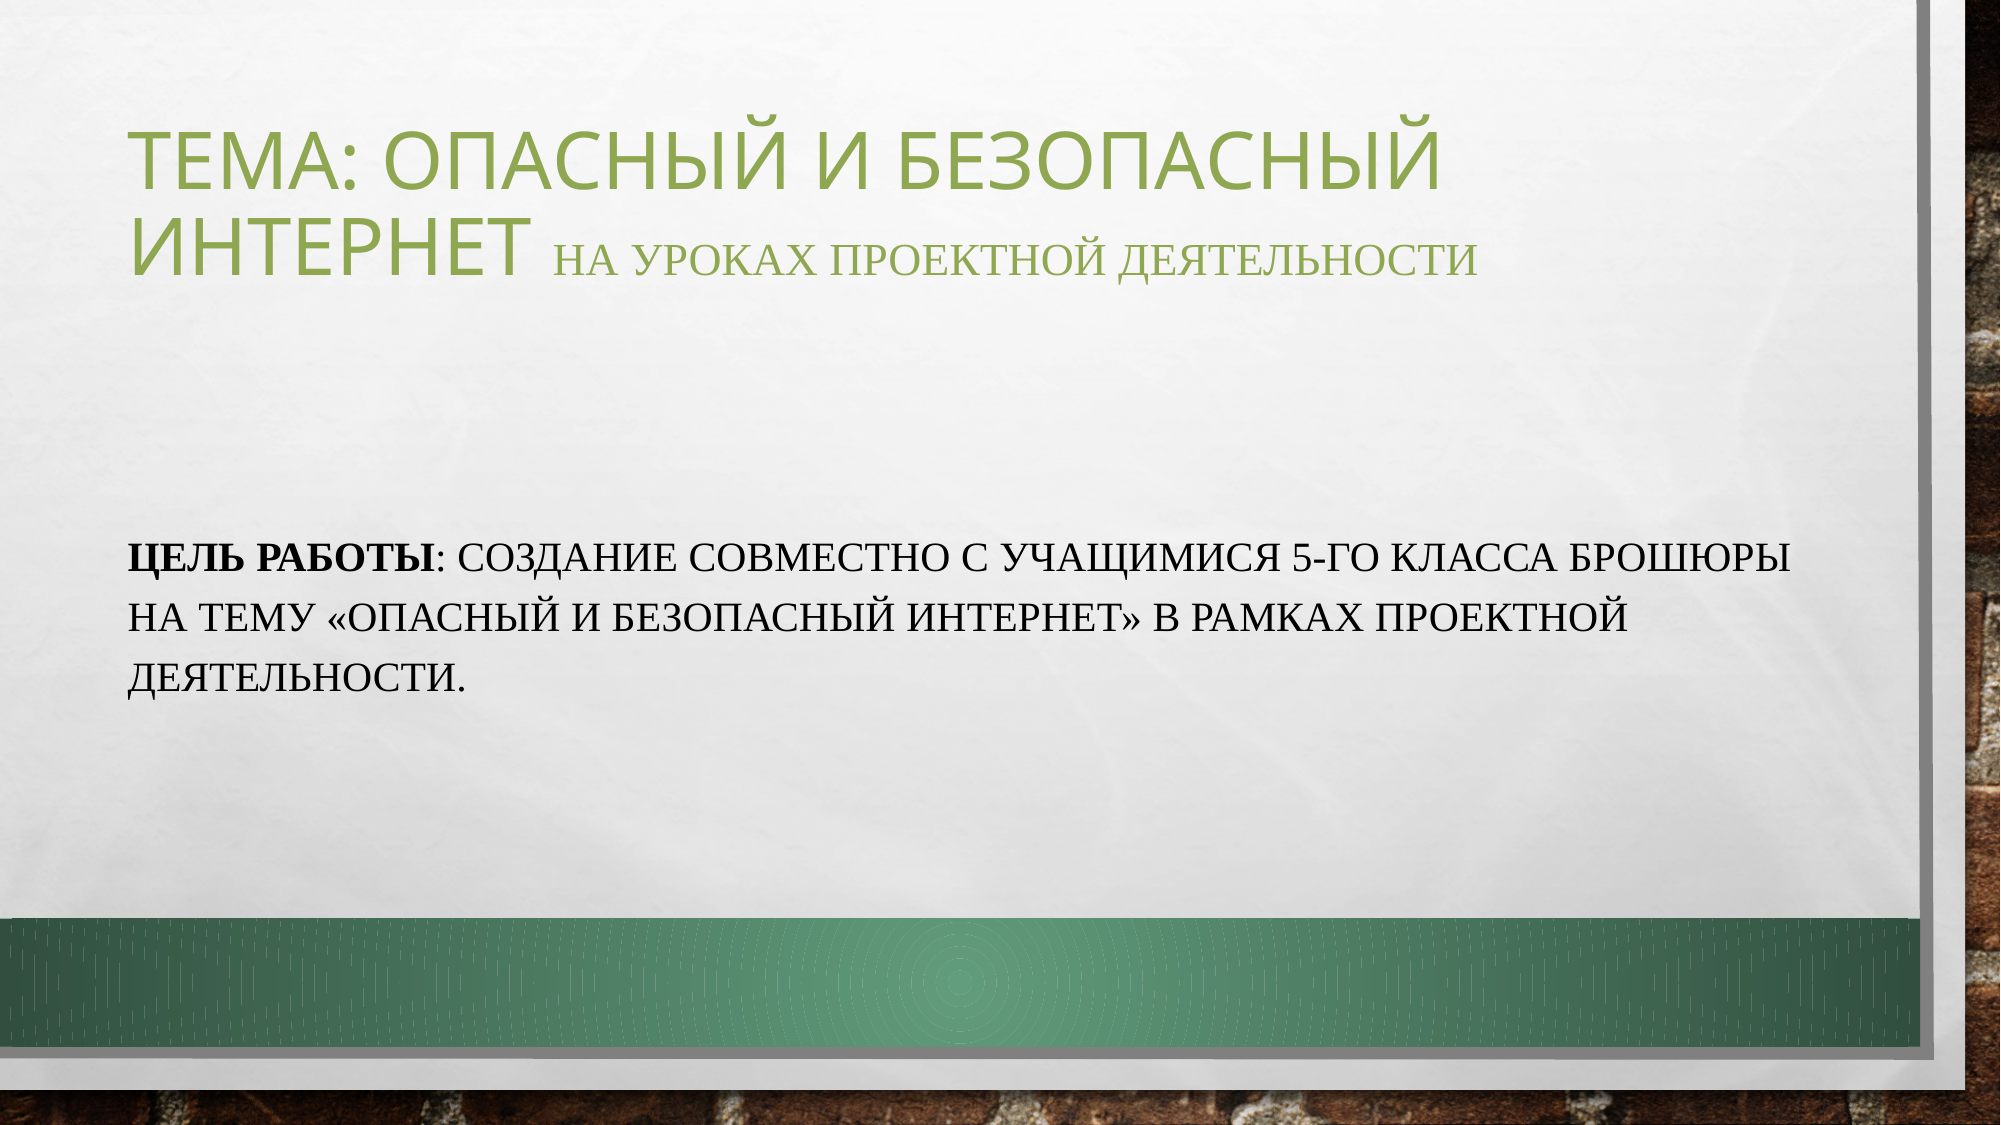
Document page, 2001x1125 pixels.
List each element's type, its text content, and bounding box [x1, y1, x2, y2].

list Цель работы: СОЗДАНИЕ СОВМЕСТНО С УЧАЩИМИСЯ 5-ГО КЛАССА БРОШЮРЫ НА ТЕМУ «Опасный и безопасный интернет» в рамках проектной деятельности. [112, 338, 1818, 882]
title Тема: Опасный и безопасный интернет на уроках проектной деятельности [112, 112, 1818, 302]
picture [0, 0, 2000, 1125]
